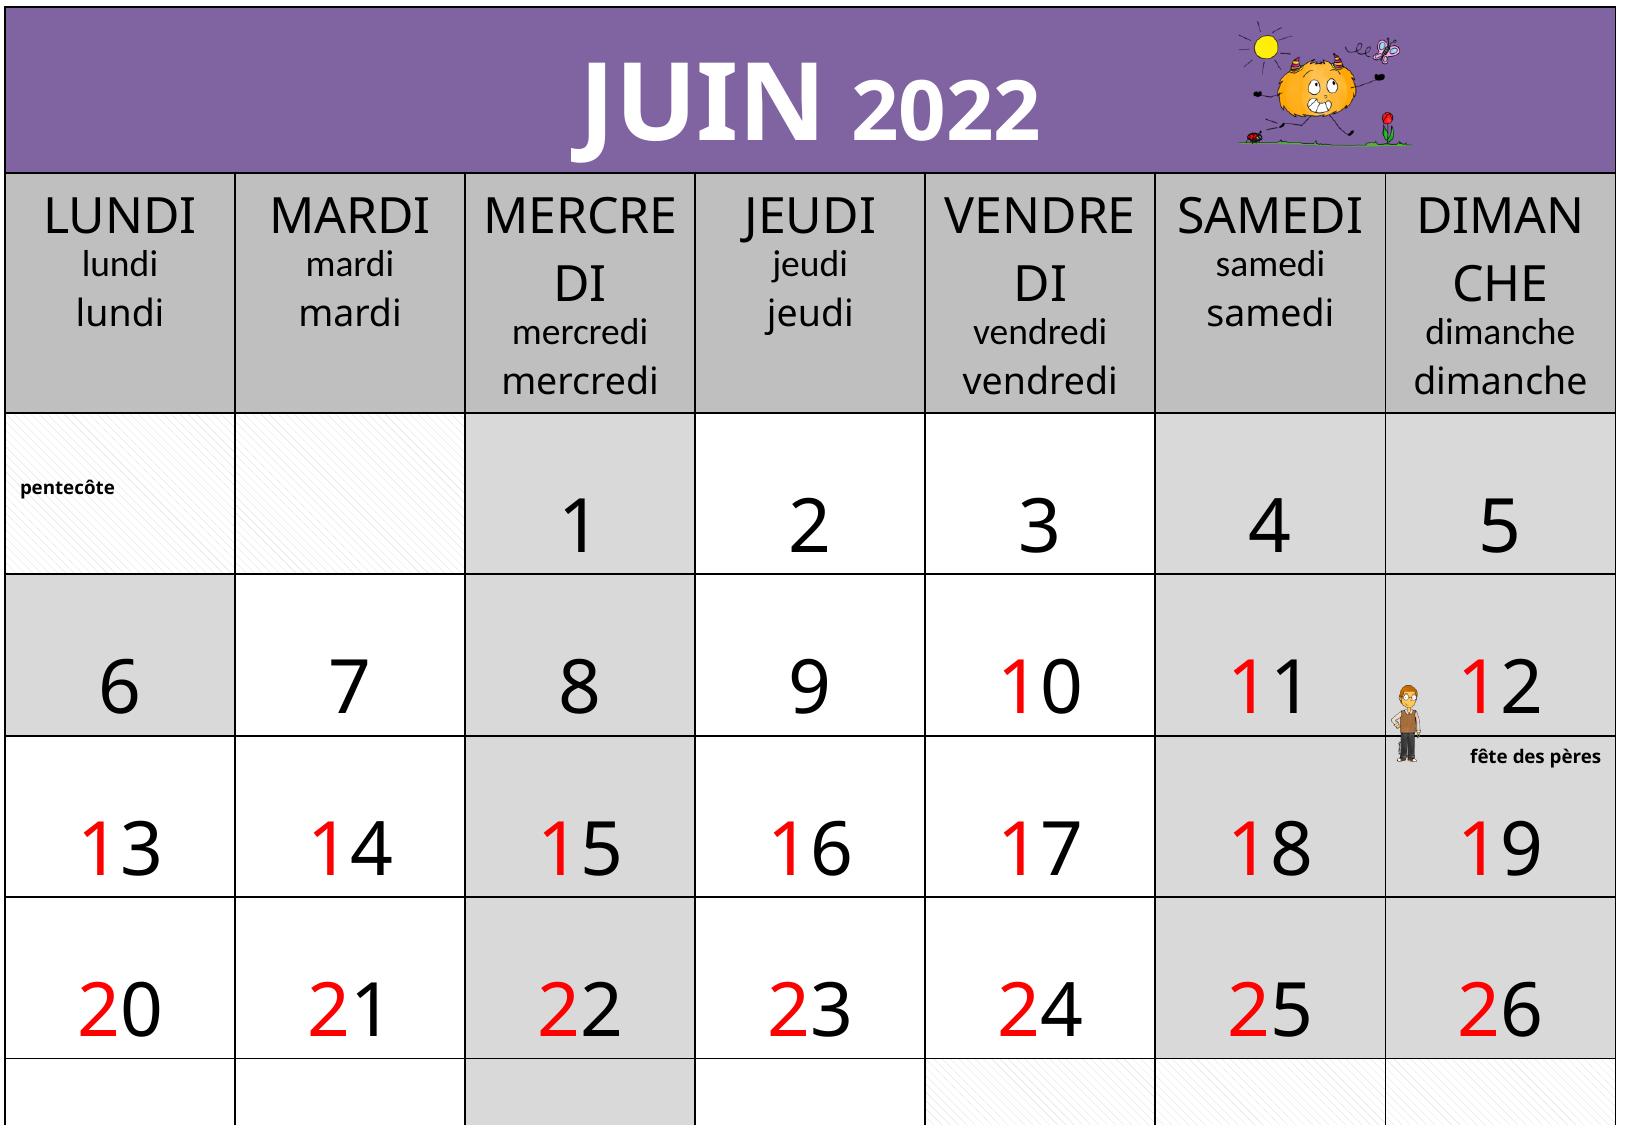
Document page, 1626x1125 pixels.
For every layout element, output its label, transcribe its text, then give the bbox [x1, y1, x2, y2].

table_cell VENDREDI vendredi vendredi [926, 174, 1154, 412]
table_cell 3 [926, 414, 1154, 573]
table_cell MARDI mardi mardi [236, 174, 464, 412]
table_cell 9 [696, 575, 924, 735]
table_cell 12 [1386, 575, 1615, 735]
table_cell 17 [926, 737, 1154, 896]
text_box fête des pères [1438, 737, 1616, 775]
table_cell 22 [466, 898, 694, 1058]
table_cell 1 [466, 414, 694, 573]
table_cell 6 [6, 575, 234, 735]
table_cell 23 [696, 898, 924, 1058]
table_cell 21 [236, 898, 464, 1058]
table_cell 11 [1156, 575, 1385, 735]
table_cell SAMEDI samedi samedi [1156, 174, 1385, 412]
table_cell 27 [6, 1059, 234, 1125]
table_cell 30 [696, 1059, 924, 1125]
table_cell 29 [466, 1059, 694, 1125]
table_header JUIN 2022 [6, 8, 1615, 172]
table_cell 15 [466, 737, 694, 896]
table_cell 16 [696, 737, 924, 896]
picture [1234, 15, 1416, 158]
table_cell [6, 414, 234, 573]
table_cell [1386, 1059, 1615, 1125]
table_cell 10 [926, 575, 1154, 735]
table_cell 20 [6, 898, 234, 1058]
table_cell 25 [1156, 898, 1385, 1058]
text_box pentecôte [5, 468, 168, 506]
table_cell 4 [1156, 414, 1385, 573]
table_cell 7 [236, 575, 464, 735]
table_cell [236, 414, 464, 573]
table_cell DIMANCHE dimanche dimanche [1386, 174, 1615, 412]
table_cell 19 [1386, 737, 1615, 896]
table_cell 28 [236, 1059, 464, 1125]
table_cell LUNDI lundi lundi [6, 174, 234, 412]
table_cell 18 [1156, 737, 1385, 896]
table_cell 8 [466, 575, 694, 735]
table_cell 14 [236, 737, 464, 896]
table_cell 2 [696, 414, 924, 573]
table_cell 26 [1386, 898, 1615, 1058]
table_cell 13 [6, 737, 234, 896]
table_cell JEUDI jeudi jeudi [696, 174, 924, 412]
table_cell 24 [926, 898, 1154, 1058]
table_cell 5 [1386, 414, 1615, 573]
table_cell MERCREDI mercredi mercredi [466, 174, 694, 412]
table_cell [926, 1059, 1154, 1125]
picture [1390, 685, 1422, 764]
table_cell [1156, 1059, 1385, 1125]
